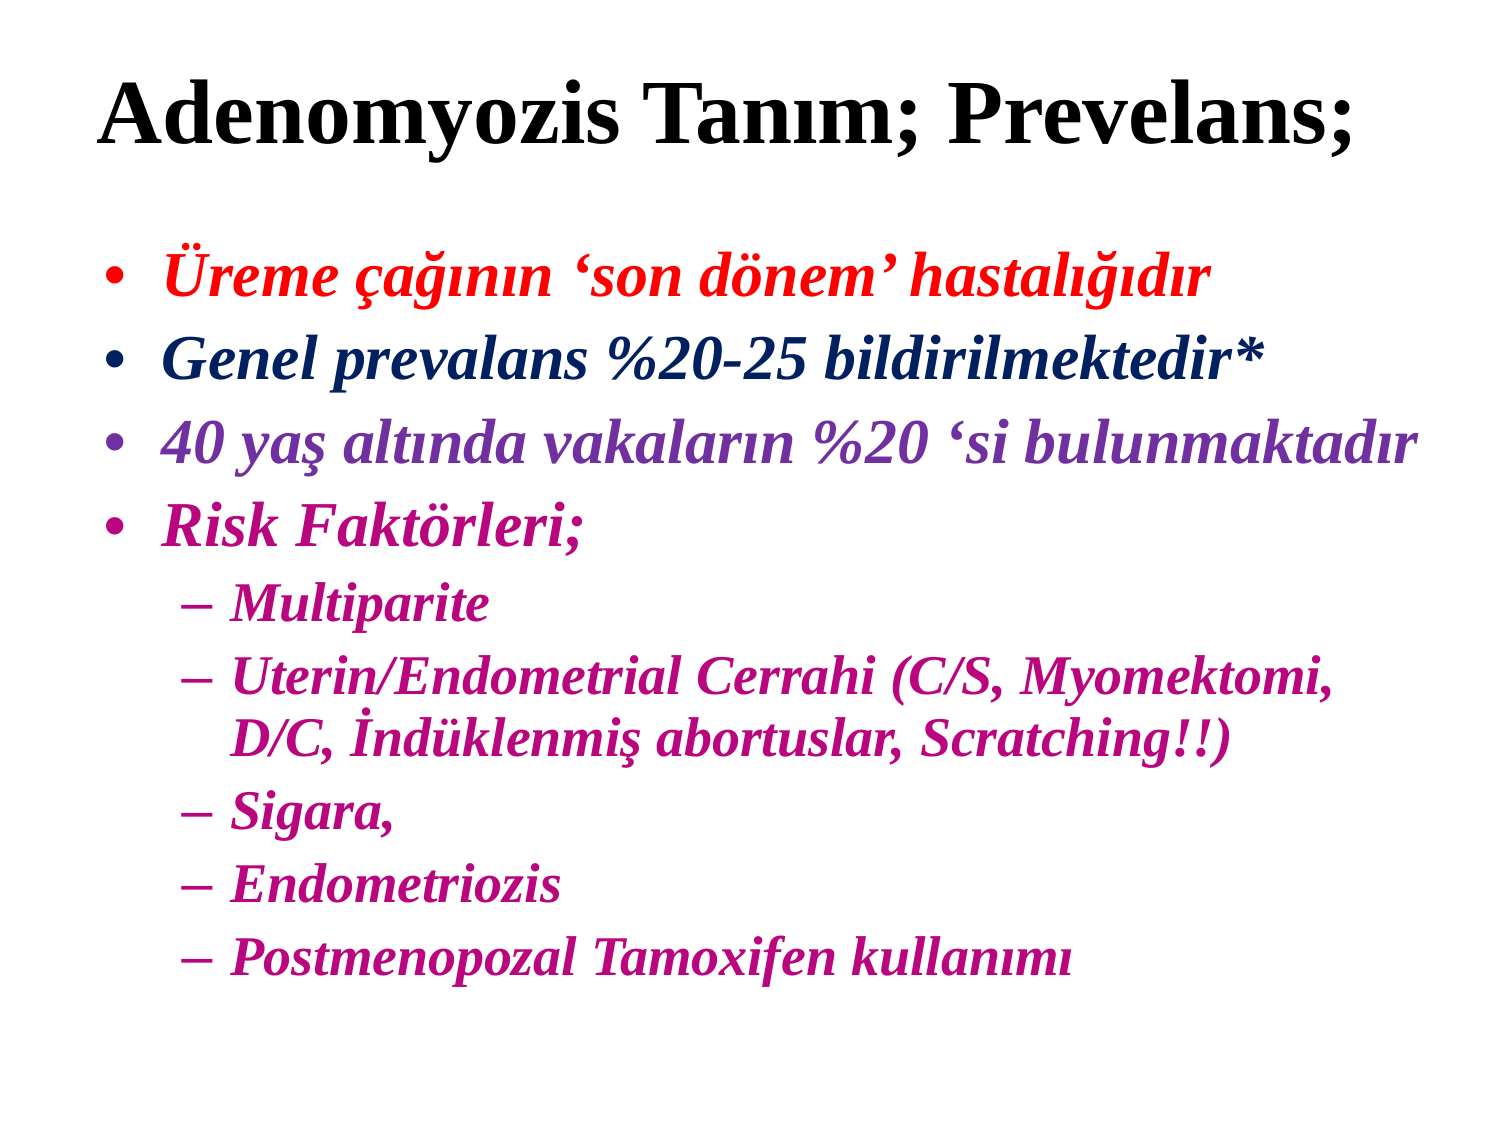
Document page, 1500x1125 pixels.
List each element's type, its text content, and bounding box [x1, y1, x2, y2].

list Üreme çağının ‘son dönem’ hastalığıdır Genel prevalans %20-25 bildirilmektedir* 40 yaş altında vakaların %20 ‘si bulunmaktadır Risk Faktörleri; Multiparite Uterin/Endometrial Cerrahi (C/S, Myomektomi, D/C, İndüklenmiş abortuslar, Scratching!!) Sigara, Endometriozis Postmenopozal Tamoxifen kullanımı [88, 231, 1439, 1064]
title Adenomyozis Tanım; Prevelans; [64, 19, 1415, 207]
